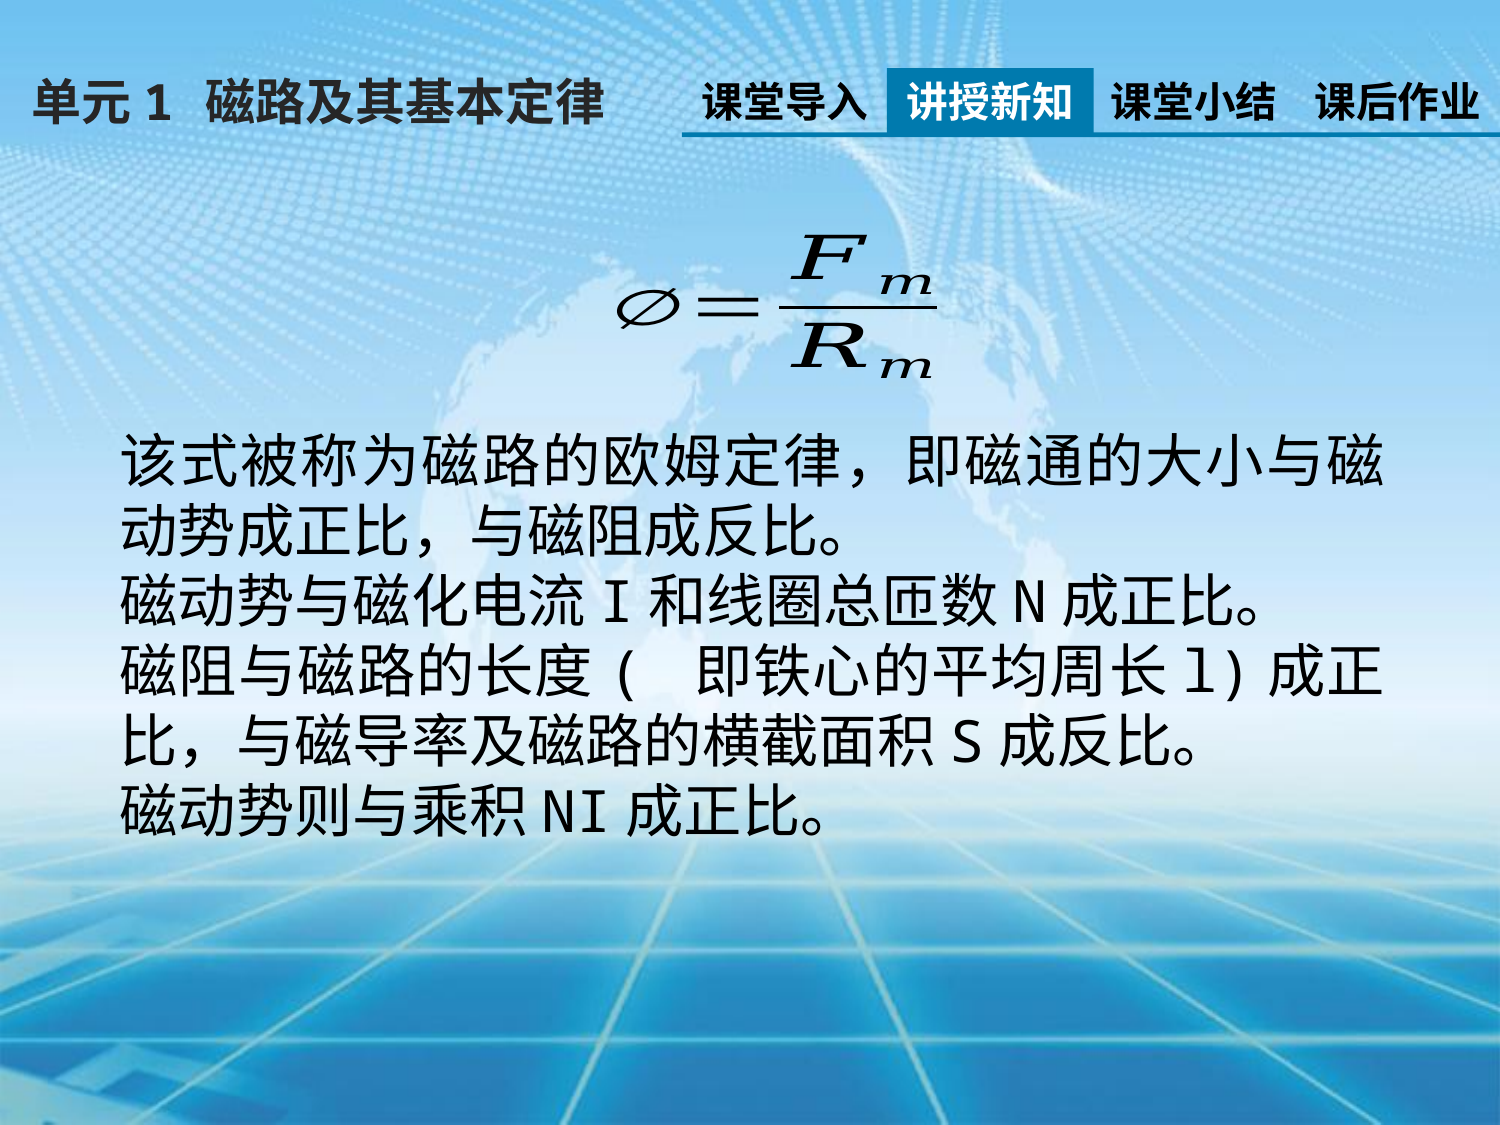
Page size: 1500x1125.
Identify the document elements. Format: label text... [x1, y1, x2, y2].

text_box 该式被称为磁路的欧姆定律，即磁通的大小与磁动势成正比，与磁阻成反比。 磁动势与磁化电流I和线圈总匝数N成正比。 磁阻与磁路的长度( 即铁心的平均周长l)成正比，与磁导率及磁路的横截面积S成反比。 磁动势则与乘积NI成正比。 [105, 416, 1400, 852]
picture [0, 0, 1500, 1125]
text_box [16, 62, 1500, 139]
